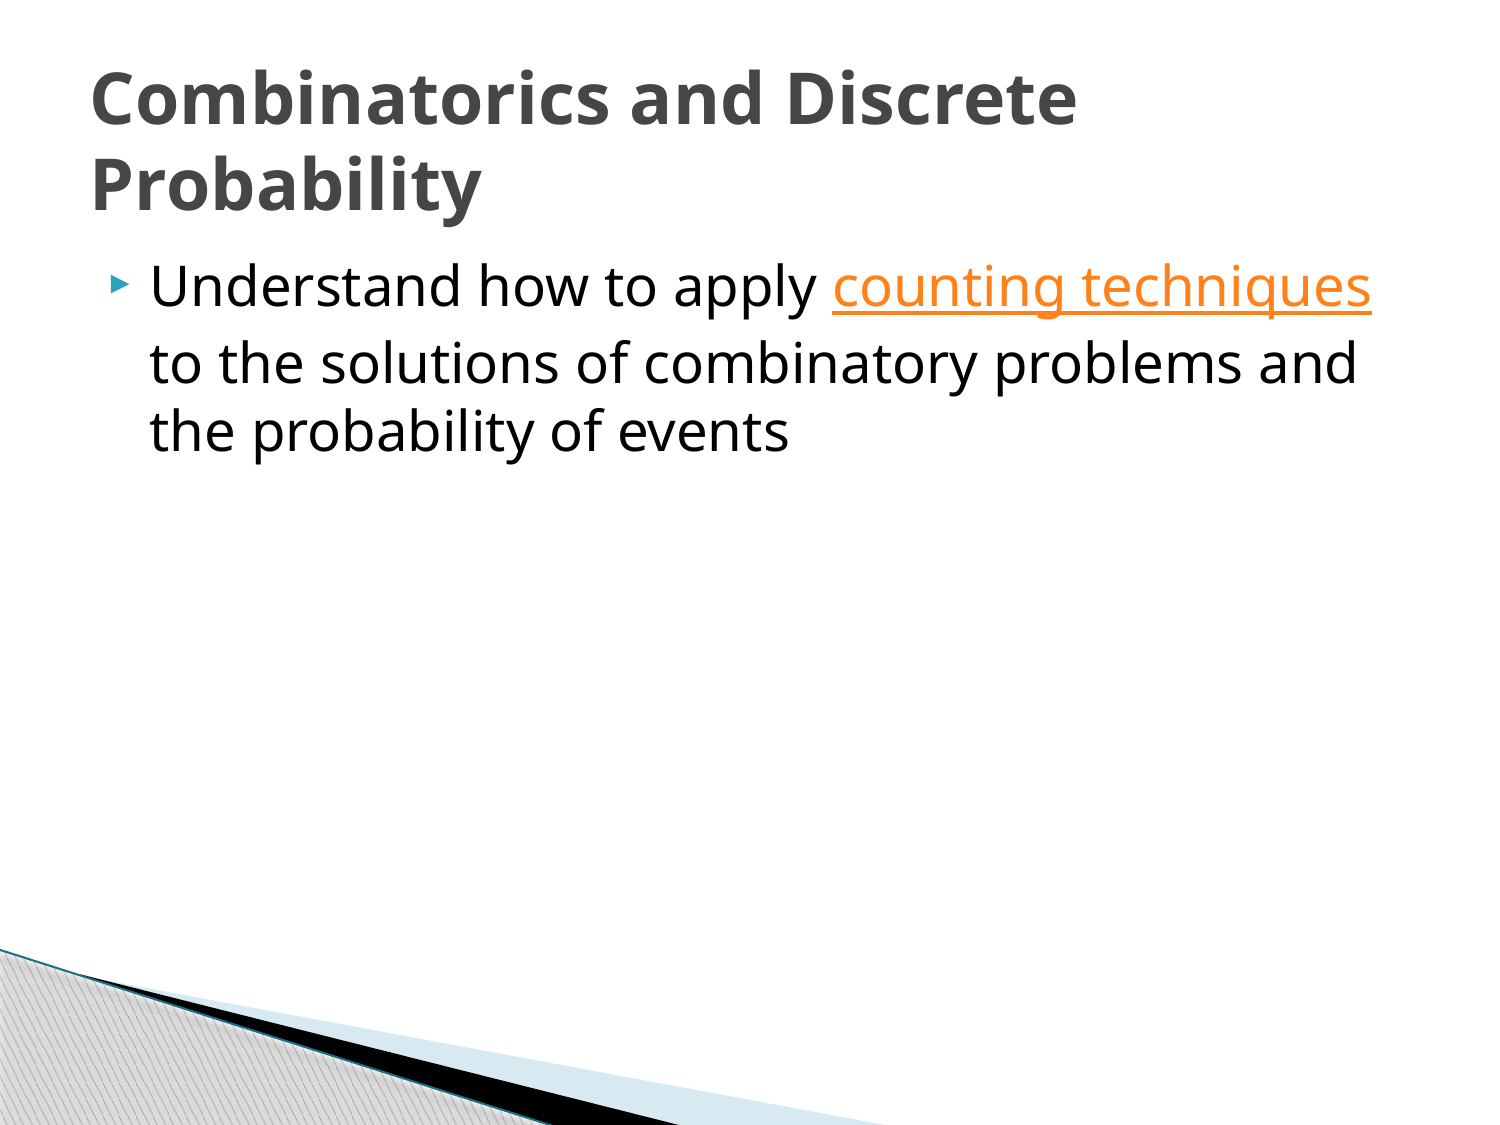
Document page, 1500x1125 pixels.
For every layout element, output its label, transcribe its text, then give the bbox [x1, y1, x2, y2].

list Understand how to apply counting techniques to the solutions of combinatory problems and the probability of events [75, 243, 1425, 986]
title Combinatorics and Discrete Probability [75, 45, 1425, 233]
